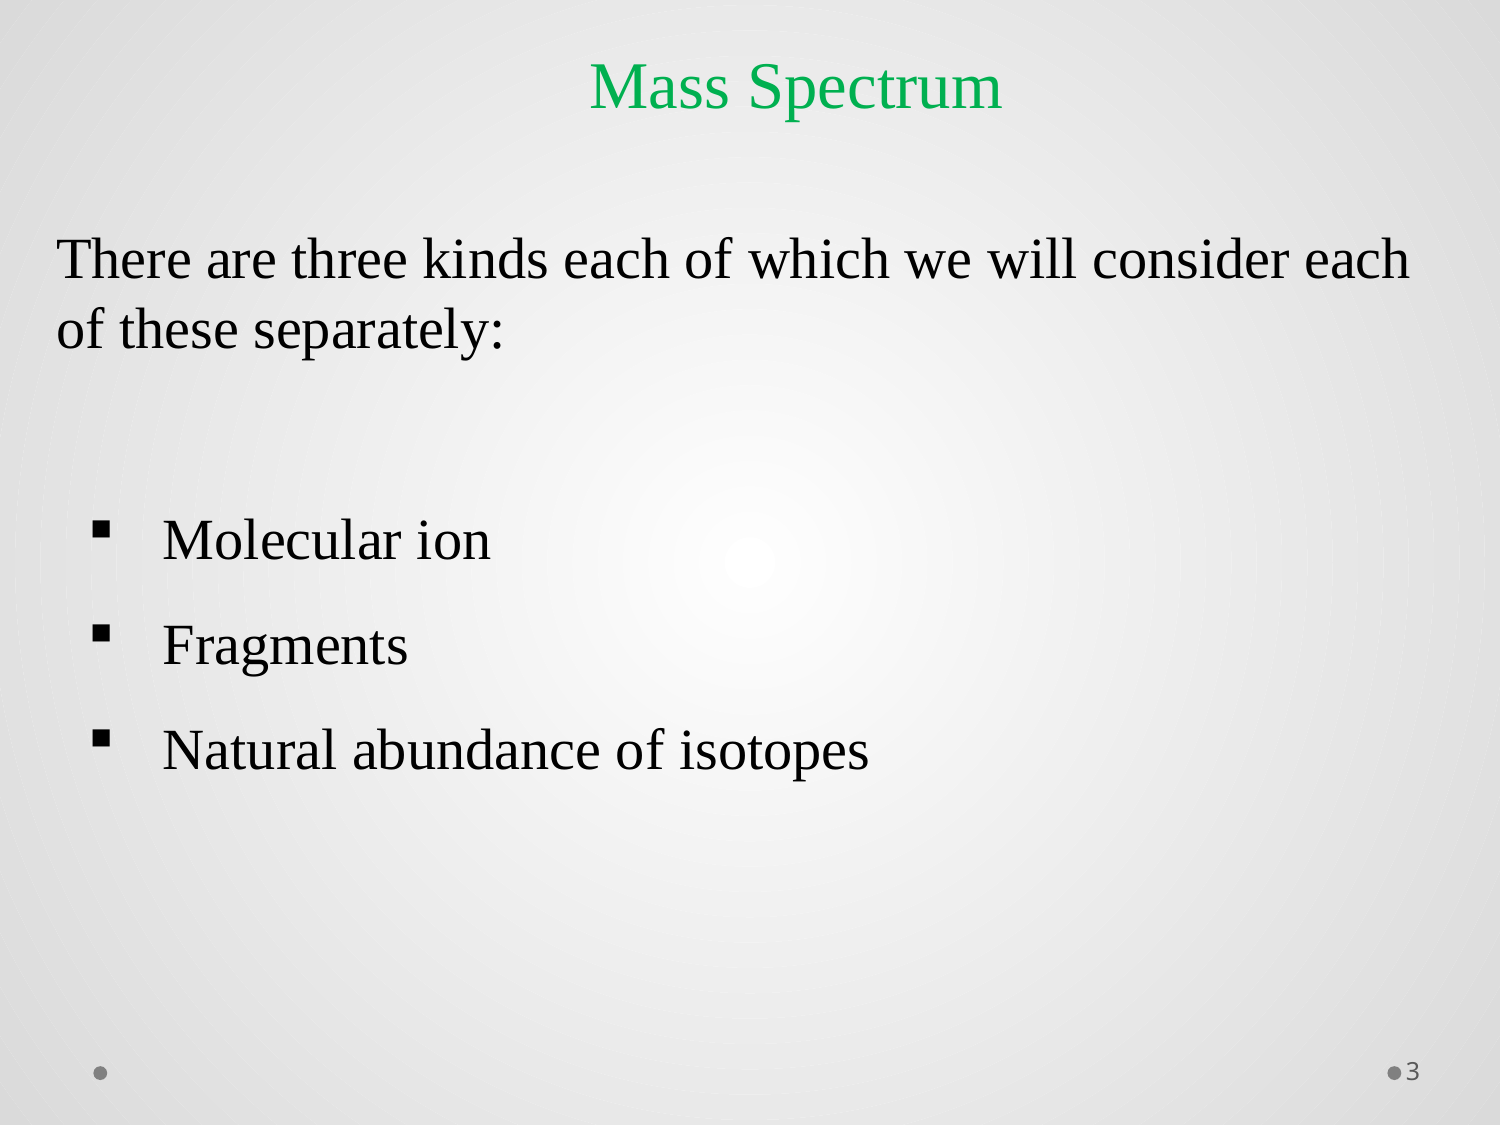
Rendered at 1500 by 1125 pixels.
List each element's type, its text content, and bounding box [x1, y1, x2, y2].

text_box Mass Spectrum [574, 34, 1019, 175]
text_box There are three kinds each of which we will consider each of these separately: [41, 212, 1465, 438]
text_box Molecular ion Fragments Natural abundance of isotopes [0, 458, 1500, 1104]
slide_number 3 [1401, 1042, 1494, 1103]
